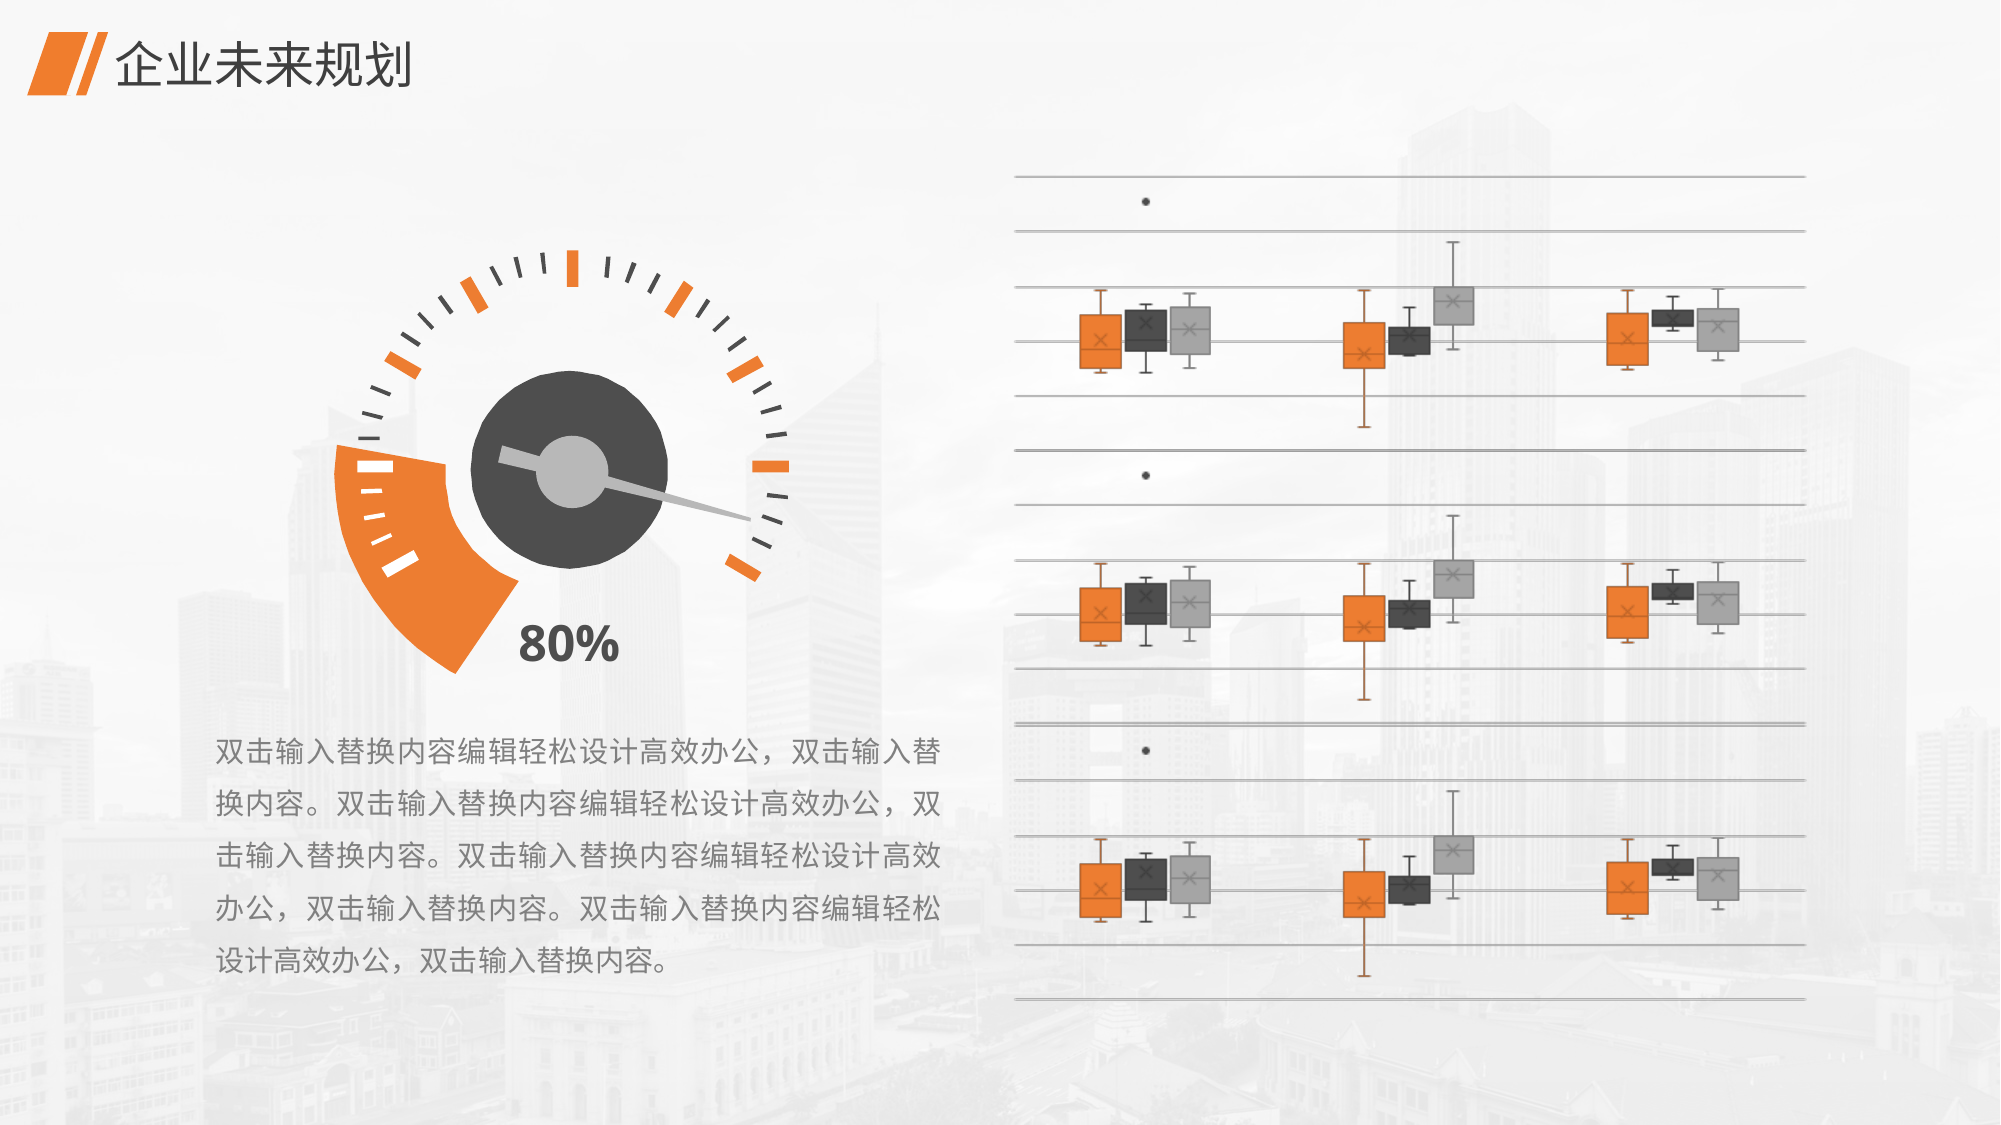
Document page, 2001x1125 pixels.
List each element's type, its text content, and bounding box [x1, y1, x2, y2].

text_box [334, 250, 789, 675]
text_box 双击输入替换内容编辑轻松设计高效办公，双击输入替换内容。双击输入替换内容编辑轻松设计高效办公，双击输入替换内容。双击输入替换内容编辑轻松设计高效办公，双击输入替换内容。双击输入替换内容编辑轻松设计高效办公，双击输入替换内容。 [200, 708, 957, 985]
title 企业未来规划 [99, 25, 433, 102]
picture [1001, 164, 1822, 1016]
